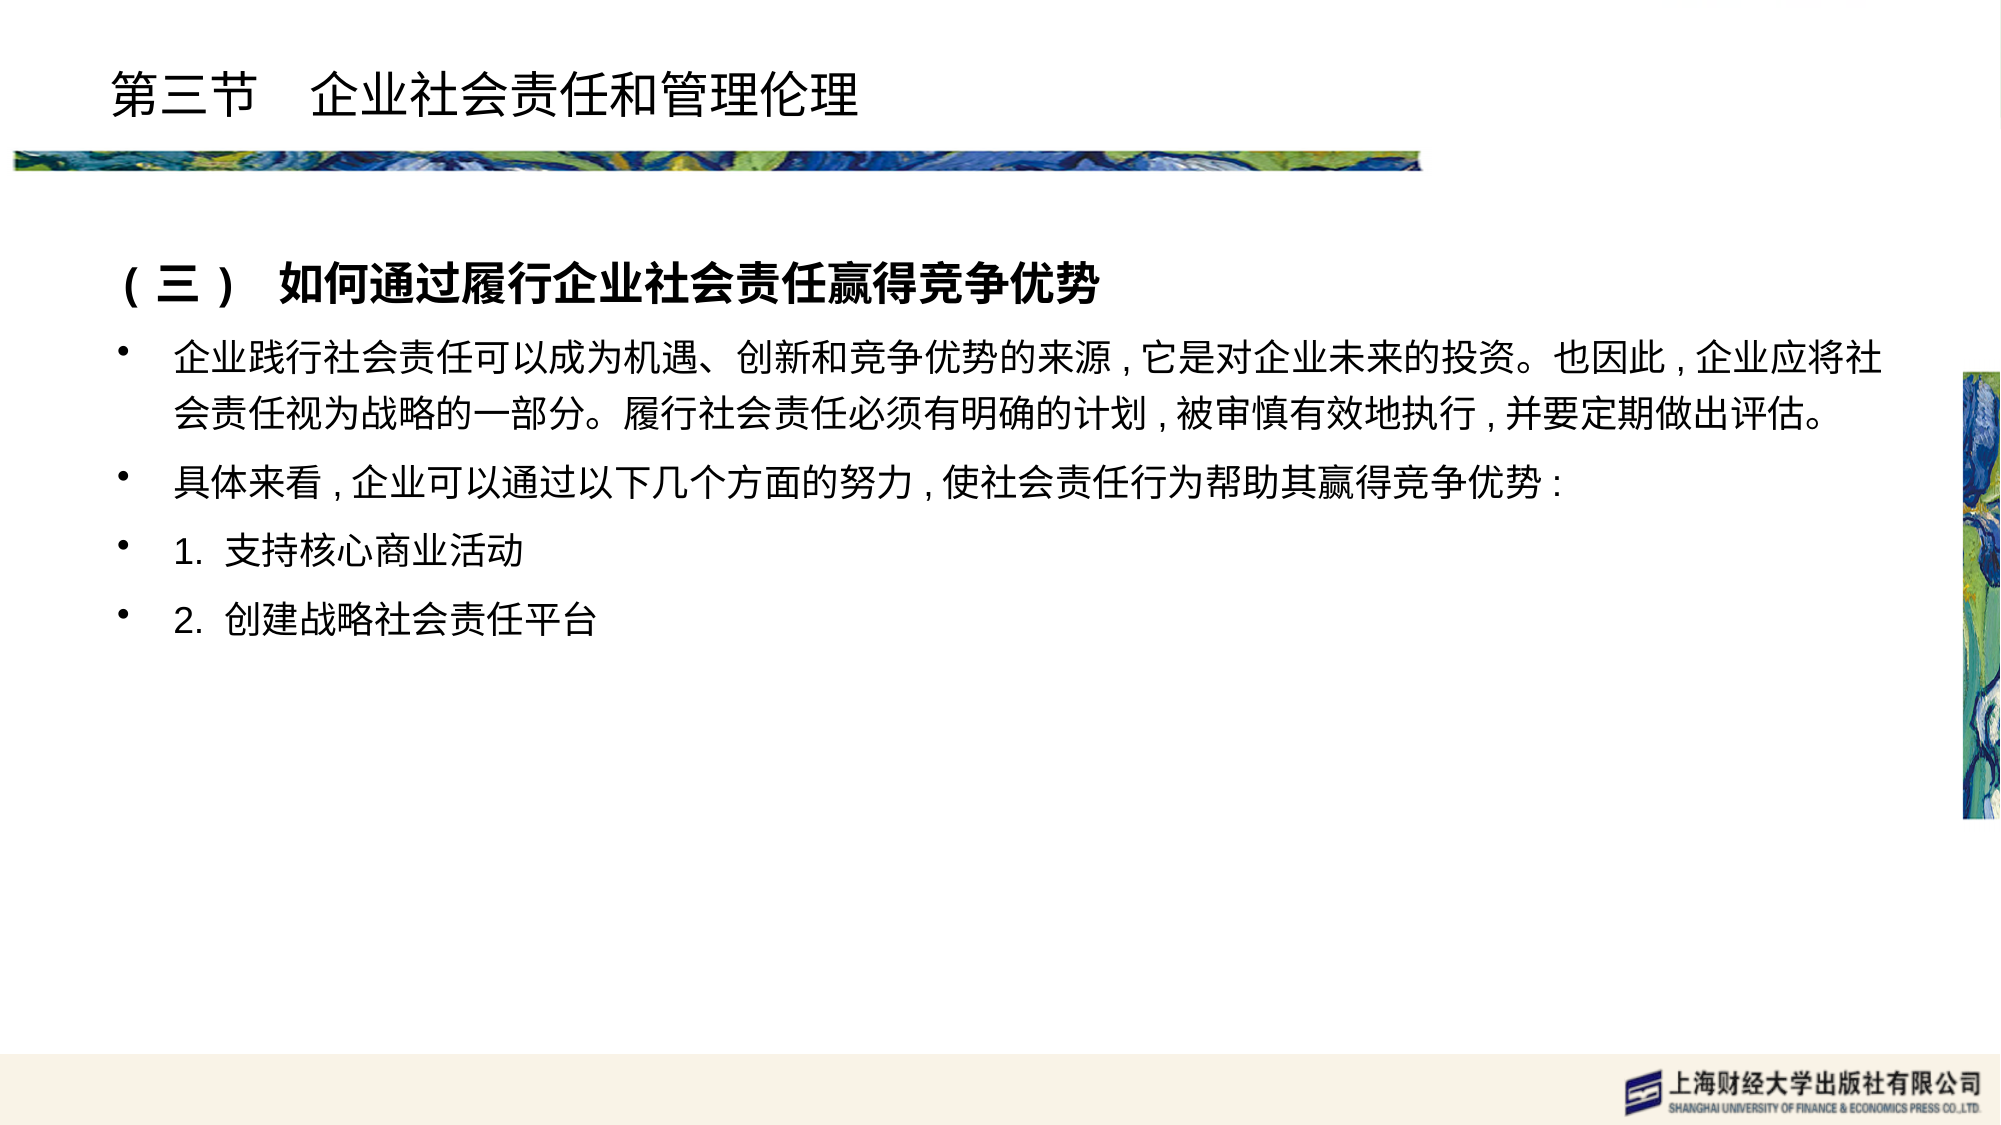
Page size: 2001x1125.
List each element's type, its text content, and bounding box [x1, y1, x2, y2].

title 第三节 企业社会责任和管理伦理 [94, 42, 1451, 146]
picture [0, 0, 2001, 1125]
list (三) 如何通过履行企业社会责任赢得竞争优势 企业践行社会责任可以成为机遇、创新和竞争优势的来源,它是对企业未来的投资。也因此,企业应将社会责任视为战略的一部分。履行社会责任必须有明确的计划,被审慎有效地执行,并要定期做出评估。 具体来看,企业可以通过以下几个方面的努力,使社会责任行为帮助其赢得竞争优势: 1. 支持核心商业活动 2. 创建战略社会责任平台 [102, 233, 1898, 1032]
